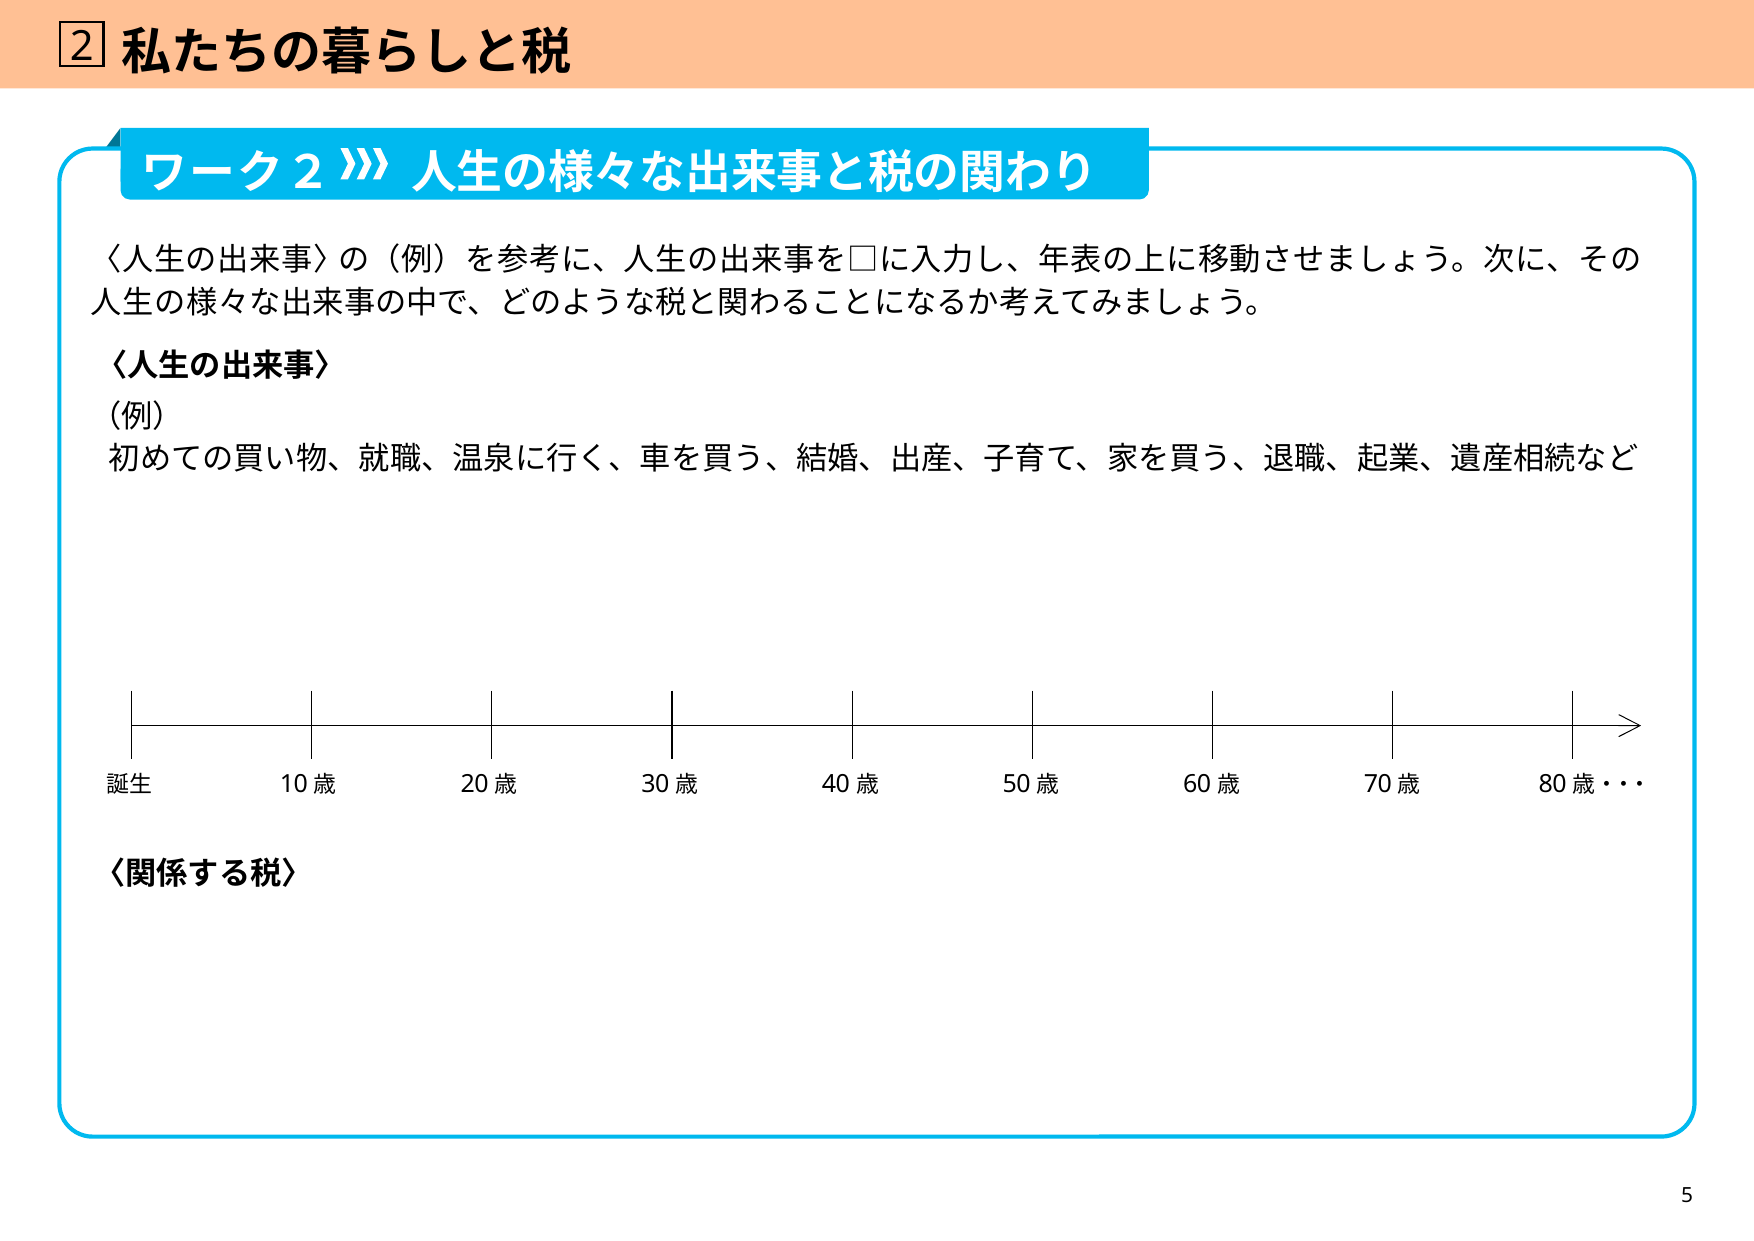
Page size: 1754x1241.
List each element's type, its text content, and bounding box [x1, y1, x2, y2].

text_box 誕生 [106, 770, 153, 798]
text_box 5 [1670, 1182, 1693, 1208]
text_box （例） 初めての買い物、就職、温泉に行く、車を買う、結婚、出産、子育て、家を買う、退職、起業、遺産相続など [90, 396, 1679, 476]
text_box 80歳・・・ [1538, 767, 1658, 798]
text_box 30歳 [641, 767, 699, 798]
text_box [58, 147, 1696, 1138]
text_box 20歳 [460, 767, 518, 798]
text_box 〈関係する税〉 [94, 853, 314, 891]
text_box 〈人生の出来事〉の（例）を参考に、人生の出来事を□に入力し、年表の上に移動させましょう。次に、その 人生の様々な出来事の中で、どのような税と関わることになるか考えてみましょう。 [90, 234, 1679, 320]
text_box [120, 127, 1149, 200]
text_box [104, 124, 122, 147]
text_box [340, 148, 389, 180]
text_box 〈人生の出来事〉 [96, 345, 354, 384]
text_box 40歳 [821, 767, 879, 798]
text_box 2 [63, 18, 100, 70]
text_box 10歳 [279, 767, 337, 798]
title 私たちの暮らしと税 [120, 19, 1716, 72]
text_box 50歳 [1002, 767, 1060, 798]
text_box 70歳 [1363, 767, 1421, 798]
text_box 60歳 [1183, 767, 1241, 798]
